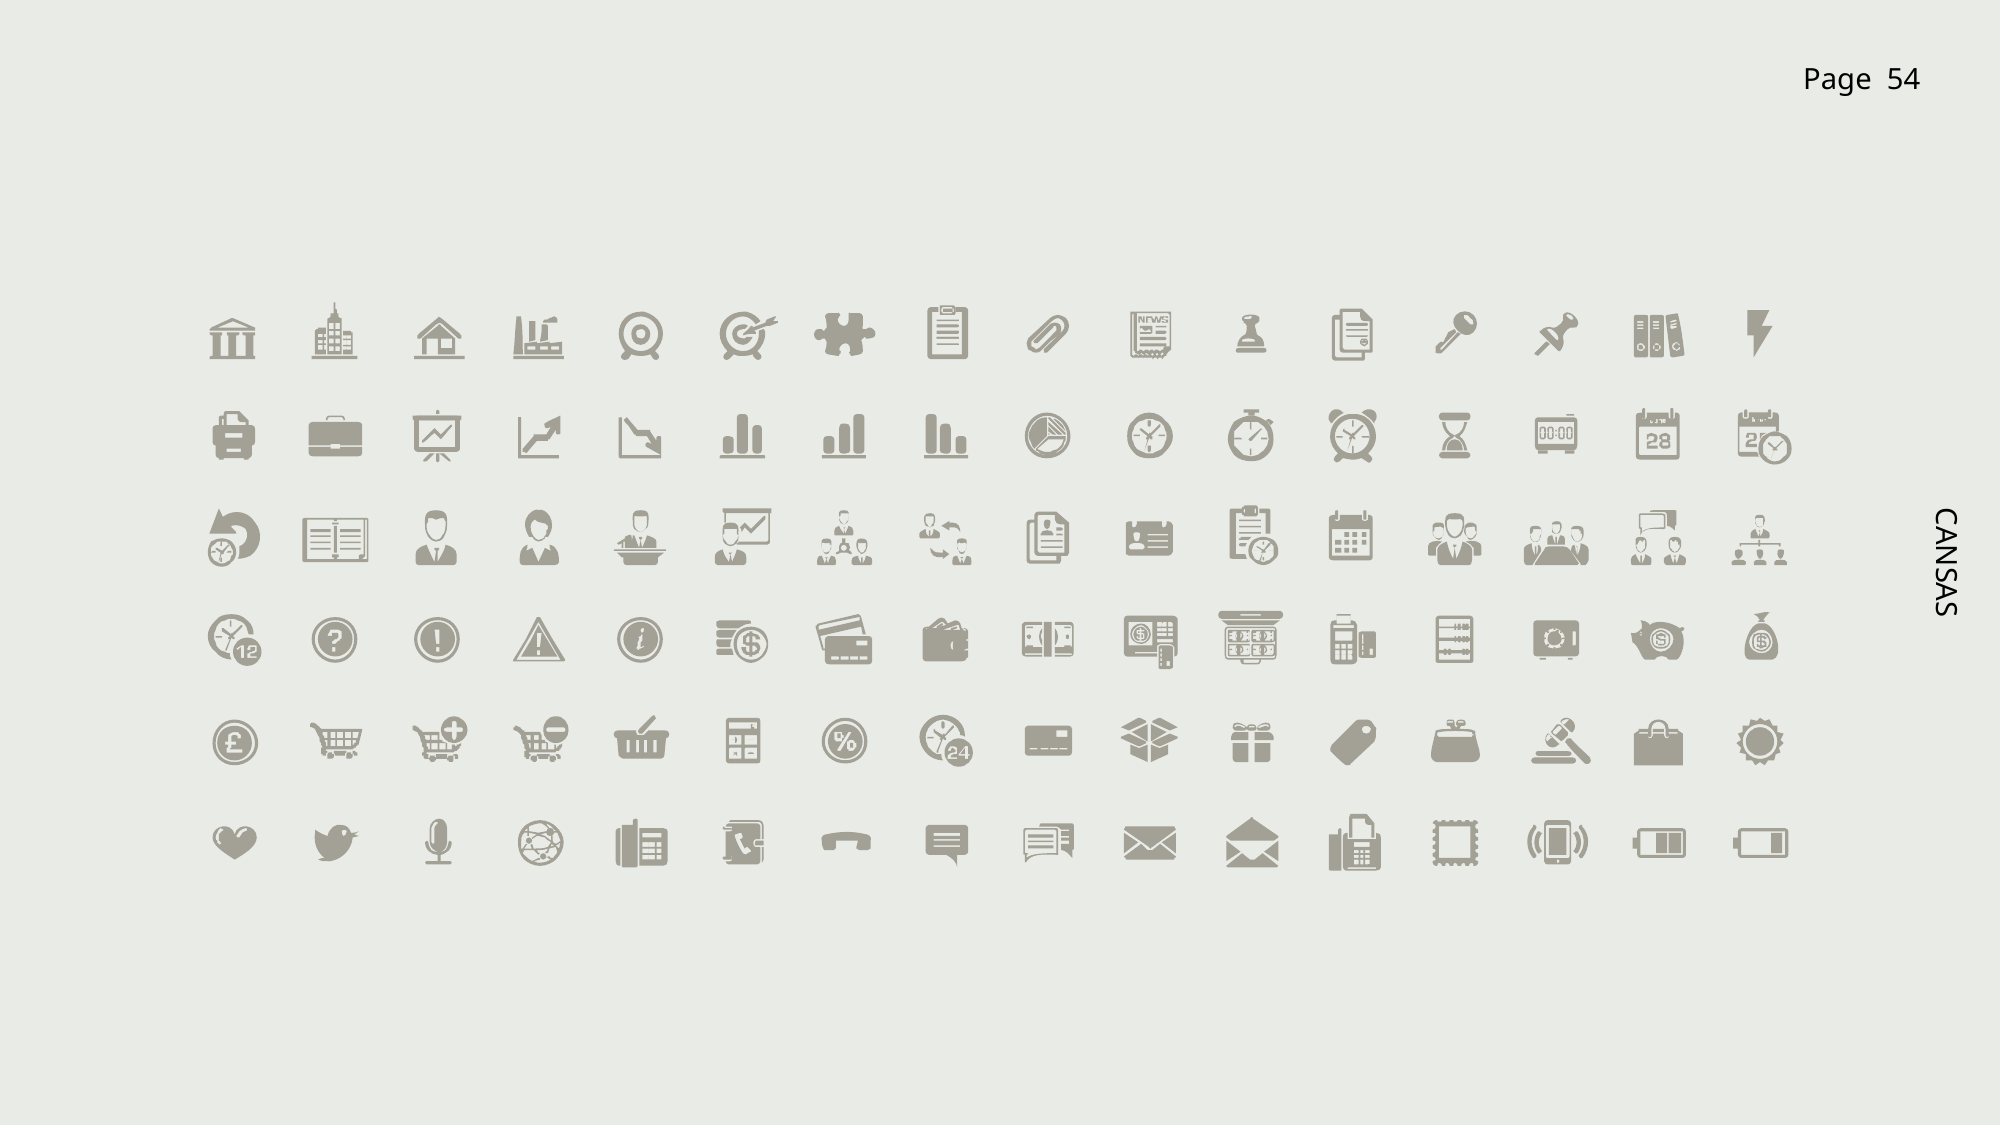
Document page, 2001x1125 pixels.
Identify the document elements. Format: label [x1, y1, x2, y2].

text_box [207, 614, 254, 660]
text_box [1570, 525, 1584, 542]
text_box [436, 453, 451, 463]
text_box [851, 555, 873, 566]
text_box [838, 510, 849, 525]
text_box [941, 521, 961, 533]
text_box [1438, 412, 1471, 421]
text_box [513, 716, 569, 762]
text_box [1753, 549, 1767, 566]
text_box [212, 719, 259, 766]
text_box [736, 414, 748, 454]
text_box [1235, 314, 1267, 353]
text_box [1747, 310, 1773, 358]
text_box [1254, 732, 1274, 741]
text_box [1535, 717, 1591, 764]
text_box [1736, 717, 1784, 766]
text_box [1127, 412, 1173, 459]
text_box [613, 715, 670, 759]
text_box [924, 455, 969, 459]
text_box [414, 617, 460, 663]
text_box [1024, 412, 1071, 459]
text_box [518, 415, 561, 459]
text_box [615, 818, 638, 868]
text_box [930, 547, 950, 559]
text_box [1527, 824, 1543, 859]
text_box [425, 818, 452, 865]
text_box [1547, 535, 1565, 545]
text_box [1630, 620, 1685, 660]
text_box [952, 555, 972, 566]
text_box [1123, 826, 1176, 860]
text_box [936, 330, 959, 334]
text_box [1243, 409, 1260, 413]
text_box [714, 549, 747, 566]
text_box [1573, 824, 1589, 859]
text_box [853, 414, 865, 454]
text_box [722, 820, 764, 865]
text_box [617, 552, 665, 566]
text_box [1120, 717, 1148, 763]
text_box [1265, 418, 1274, 426]
text_box [1739, 528, 1781, 547]
text_box [422, 424, 453, 443]
text_box [1538, 450, 1548, 454]
text_box [1226, 817, 1279, 868]
text_box [525, 509, 553, 542]
text_box [207, 538, 237, 567]
text_box [1663, 554, 1686, 566]
text_box [722, 508, 772, 547]
text_box [1438, 422, 1471, 459]
text_box [1534, 312, 1579, 356]
text_box [1630, 554, 1652, 566]
text_box [1633, 314, 1664, 358]
text_box [1665, 313, 1685, 358]
text_box [815, 614, 873, 665]
text_box [817, 555, 836, 566]
text_box [1125, 521, 1173, 556]
text_box [209, 332, 256, 360]
text_box [423, 453, 435, 462]
text_box [919, 714, 965, 761]
text_box [1248, 536, 1279, 566]
text_box [1227, 415, 1274, 462]
text_box [1328, 409, 1377, 463]
text_box [1328, 828, 1381, 871]
text_box [1668, 536, 1682, 553]
text_box [618, 417, 662, 459]
text_box [835, 538, 852, 555]
text_box [1774, 549, 1787, 566]
text_box [939, 305, 956, 315]
text_box [1130, 311, 1172, 360]
text_box [1635, 407, 1680, 460]
text_box [955, 436, 967, 454]
text_box [924, 513, 936, 528]
text_box [617, 534, 657, 548]
text_box [1744, 623, 1779, 660]
text_box [632, 510, 649, 533]
text_box [1552, 521, 1562, 534]
text_box [1231, 732, 1249, 741]
text_box [308, 415, 363, 457]
text_box [722, 436, 734, 454]
text_box [233, 637, 262, 666]
text_box [1026, 314, 1070, 353]
text_box [1023, 823, 1074, 863]
text_box [821, 717, 868, 764]
text_box [1733, 828, 1789, 858]
text_box [1328, 510, 1373, 561]
text_box [823, 436, 835, 454]
text_box [856, 538, 868, 555]
text_box [1254, 743, 1271, 763]
text_box [1123, 615, 1178, 670]
text_box [1229, 505, 1258, 559]
text_box [310, 722, 363, 759]
text_box [519, 544, 560, 566]
text_box [752, 425, 762, 454]
text_box [716, 620, 769, 663]
text_box [821, 455, 866, 459]
text_box [1435, 615, 1474, 663]
text_box [834, 525, 854, 536]
text_box [719, 455, 766, 459]
text_box [1731, 549, 1746, 566]
text_box [814, 312, 876, 356]
text_box [927, 307, 969, 360]
text_box [725, 717, 761, 764]
text_box [1218, 610, 1284, 619]
text_box [212, 411, 256, 460]
text_box [1435, 311, 1477, 354]
text_box [1150, 717, 1178, 763]
text_box [1259, 508, 1271, 534]
text_box [1533, 620, 1580, 660]
text_box [1232, 743, 1249, 763]
text_box [209, 508, 261, 559]
text_box [1529, 525, 1542, 542]
text_box [517, 820, 564, 866]
text_box [1026, 511, 1070, 564]
text_box [939, 423, 951, 454]
text_box [314, 824, 359, 862]
text_box [1221, 620, 1280, 665]
text_box [1633, 719, 1683, 766]
text_box [1331, 308, 1373, 361]
text_box [414, 415, 460, 452]
text_box [311, 617, 358, 663]
text_box [1330, 614, 1376, 665]
text_box [513, 316, 564, 360]
text_box [719, 311, 778, 361]
text_box [415, 544, 457, 566]
text_box [839, 423, 851, 454]
text_box [1534, 417, 1578, 451]
text_box [1054, 621, 1074, 657]
text_box [1544, 820, 1572, 865]
text_box [1428, 513, 1482, 566]
text_box [1232, 722, 1271, 731]
text_box [1330, 719, 1377, 766]
text_box [1024, 725, 1073, 756]
text_box [212, 826, 257, 860]
text_box [1755, 514, 1765, 528]
text_box [957, 538, 967, 555]
text_box [1737, 409, 1792, 465]
text_box [1753, 612, 1772, 622]
text_box [209, 318, 256, 331]
text_box [936, 324, 959, 328]
text_box [1523, 543, 1589, 566]
text_box [1349, 813, 1375, 838]
text_box [1531, 757, 1577, 764]
text_box [821, 831, 871, 851]
text_box [1430, 719, 1480, 763]
text_box [618, 311, 663, 361]
text_box [1564, 450, 1575, 454]
text_box [311, 302, 358, 360]
text_box [617, 617, 663, 663]
text_box [925, 414, 937, 454]
text_box [1021, 621, 1052, 657]
text_box [639, 828, 668, 866]
text_box [424, 510, 448, 542]
text_box [412, 716, 468, 762]
text_box [1632, 828, 1686, 858]
text_box [1635, 510, 1677, 553]
text_box [925, 824, 969, 868]
text_box [922, 617, 969, 662]
text_box [1248, 428, 1263, 441]
text_box [821, 538, 832, 555]
text_box [944, 738, 973, 767]
text_box [1432, 820, 1479, 866]
text_box [302, 517, 369, 563]
text_box [513, 617, 566, 662]
text_box [919, 528, 940, 539]
text_box [414, 316, 465, 360]
